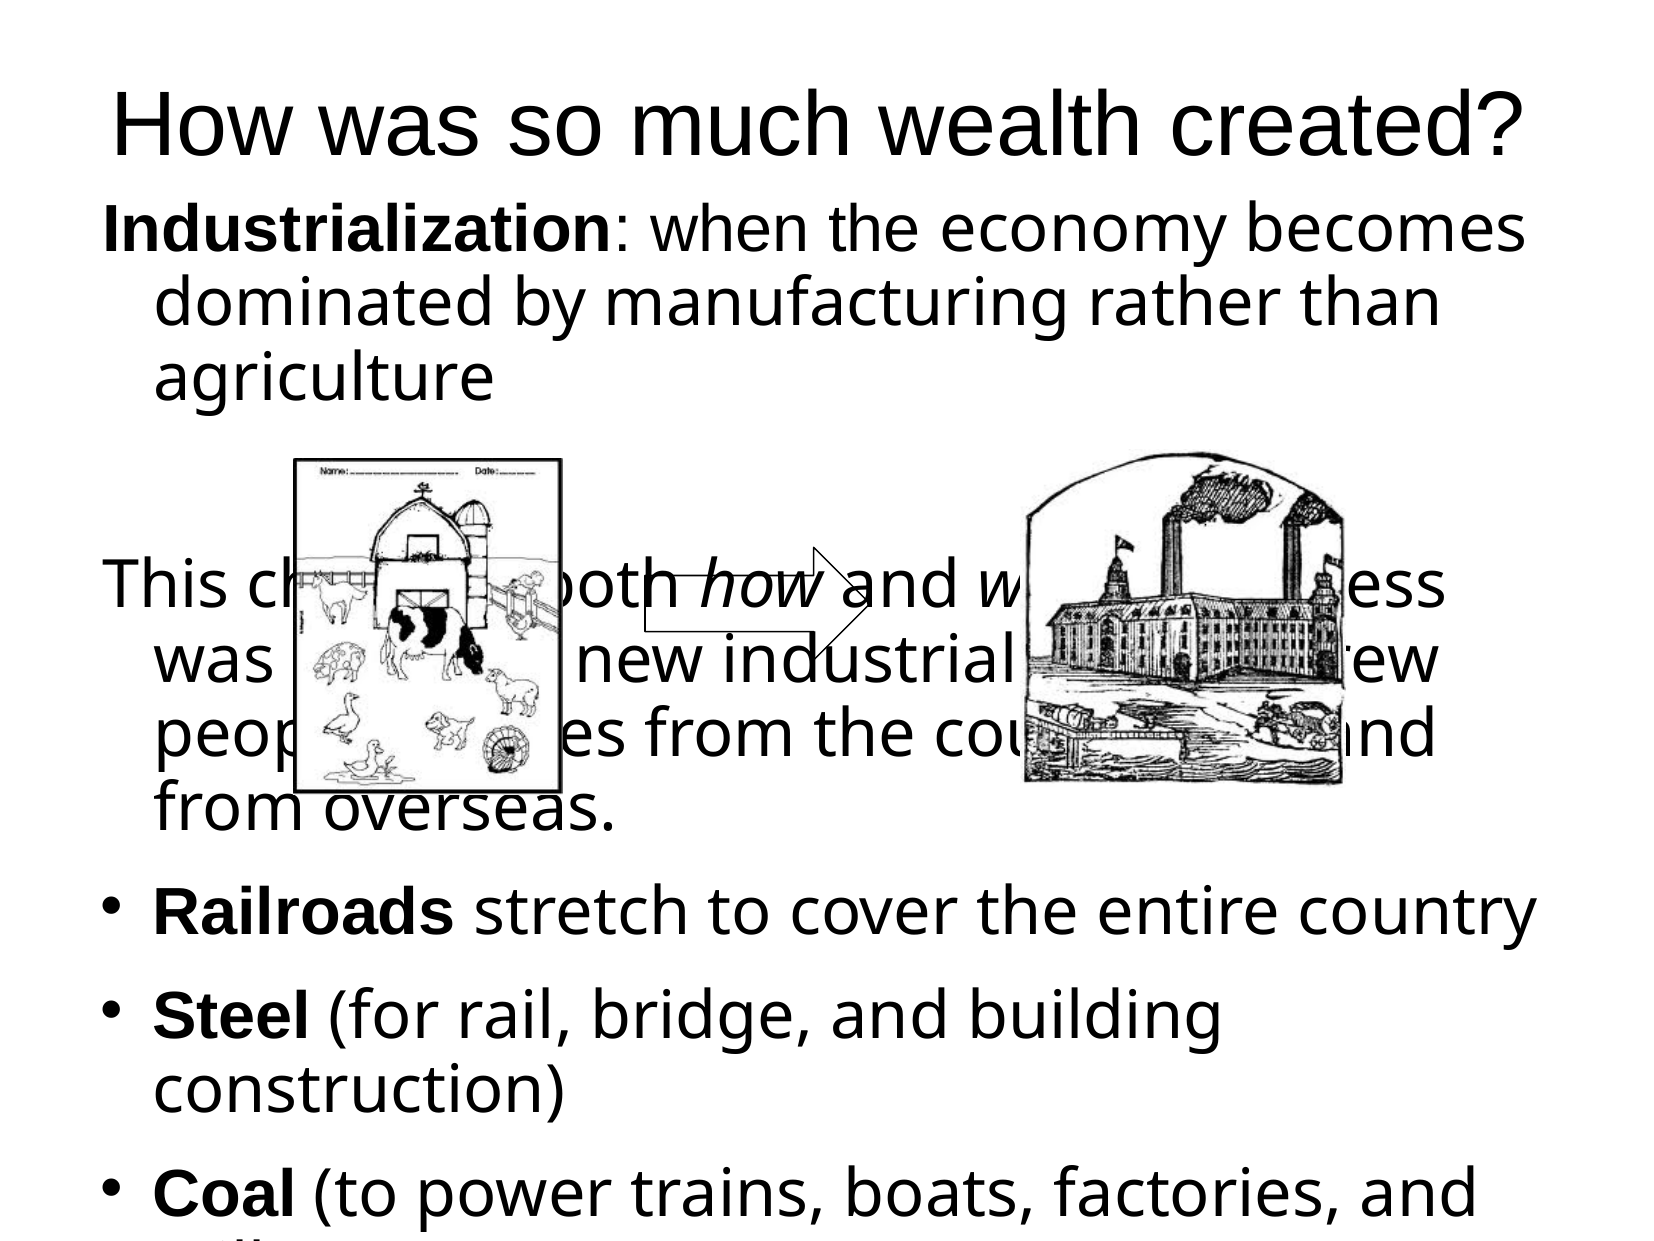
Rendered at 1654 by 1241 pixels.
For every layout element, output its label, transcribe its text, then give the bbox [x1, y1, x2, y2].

list Industrialization: when the economy becomes dominated by manufacturing rather than agriculture This changed both how and where business was done, as new industrial centers drew people to cities from the countryside and from overseas. Railroads stretch to cover the entire country Steel (for rail, bridge, and building construction) Coal (to power trains, boats, factories, and mills) Oil drilling takes off in the West [82, 187, 1571, 1241]
title How was so much wealth created? [75, 17, 1563, 225]
picture [293, 458, 563, 796]
picture [1019, 449, 1346, 788]
text_box [645, 547, 871, 660]
